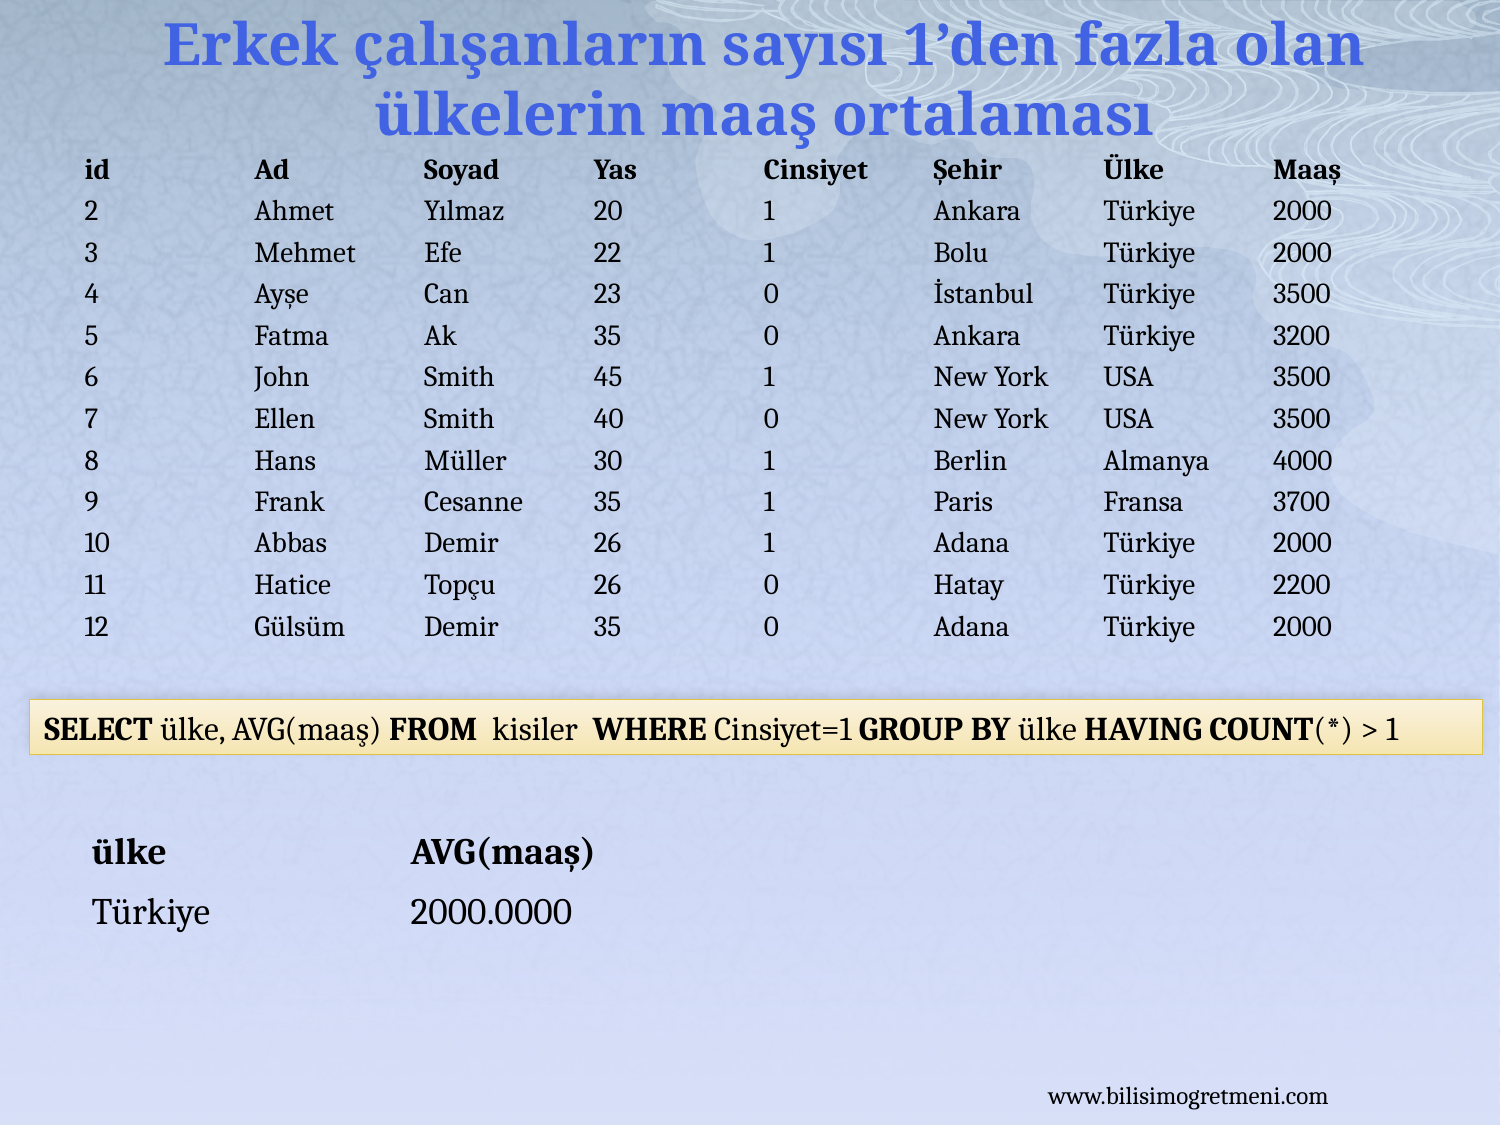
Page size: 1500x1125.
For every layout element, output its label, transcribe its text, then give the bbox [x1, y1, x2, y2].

table_header Soyad [416, 149, 586, 191]
table_cell Hatice [246, 564, 416, 606]
table_cell USA [1095, 398, 1265, 440]
table_cell 35 [586, 606, 756, 647]
table_cell USA [1095, 357, 1265, 398]
table_cell Paris [926, 481, 1095, 523]
table_cell Demir [416, 606, 586, 647]
table_header ülke [77, 822, 396, 882]
table_cell 3700 [1265, 481, 1435, 523]
table_cell 1 [756, 191, 926, 232]
table_header Şehir [926, 149, 1095, 191]
table_cell 6 [77, 357, 246, 398]
table_header Ad [246, 149, 416, 191]
table_cell 0 [756, 398, 926, 440]
table_cell Ak [416, 315, 586, 357]
table_cell Türkiye [1095, 315, 1265, 357]
table_cell Berlin [926, 440, 1095, 481]
table_header Yas [586, 149, 756, 191]
table_cell 1 [756, 481, 926, 523]
table_cell New York [926, 398, 1095, 440]
table_cell Smith [416, 357, 586, 398]
table_cell 35 [586, 481, 756, 523]
table_cell Türkiye [1095, 564, 1265, 606]
table_cell 8 [77, 440, 246, 481]
table_cell 35 [586, 315, 756, 357]
table_cell Smith [416, 398, 586, 440]
table_cell 11 [77, 564, 246, 606]
table_cell İstanbul [926, 274, 1095, 315]
table_cell 0 [756, 315, 926, 357]
table_cell Hatay [926, 564, 1095, 606]
table_header Ülke [1095, 149, 1265, 191]
table_cell 3 [77, 232, 246, 274]
table_header Maaş [1265, 149, 1435, 191]
table_cell Yılmaz [416, 191, 586, 232]
table_cell 10 [77, 523, 246, 564]
table_cell Frank [246, 481, 416, 523]
table_cell Müller [416, 440, 586, 481]
table_cell Ayşe [246, 274, 416, 315]
table_cell 9 [77, 481, 246, 523]
table_cell Topçu [416, 564, 586, 606]
table_cell 1 [756, 232, 926, 274]
text_box SELECT ülke, AVG(maaş) FROM kisiler WHERE Cinsiyet=1 GROUP BY ülke HAVING COUNT(*) > 1 [29, 699, 1483, 755]
table_cell Türkiye [1095, 232, 1265, 274]
table_cell Gülsüm [246, 606, 416, 647]
table_cell 23 [586, 274, 756, 315]
table_cell 2000 [1265, 232, 1435, 274]
table_cell Ahmet [246, 191, 416, 232]
table_cell Adana [926, 606, 1095, 647]
table_cell Ankara [926, 191, 1095, 232]
table_cell Fatma [246, 315, 416, 357]
table_cell 3200 [1265, 315, 1435, 357]
table_cell 0 [756, 606, 926, 647]
table_cell 2000 [1265, 606, 1435, 647]
table_cell 45 [586, 357, 756, 398]
table_cell 4000 [1265, 440, 1435, 481]
table_cell 1 [756, 440, 926, 481]
table_cell 20 [586, 191, 756, 232]
table_cell Demir [416, 523, 586, 564]
table_cell Fransa [1095, 481, 1265, 523]
table_cell 0 [756, 564, 926, 606]
table_cell Türkiye [77, 882, 396, 942]
table_cell Almanya [1095, 440, 1265, 481]
table_cell 7 [77, 398, 246, 440]
table_cell 2000 [1265, 523, 1435, 564]
table_cell Efe [416, 232, 586, 274]
table_cell John [246, 357, 416, 398]
table_header id [77, 149, 246, 191]
table_cell 1 [756, 523, 926, 564]
table_cell 0 [756, 274, 926, 315]
table_cell New York [926, 357, 1095, 398]
table_cell Bolu [926, 232, 1095, 274]
table_cell 30 [586, 440, 756, 481]
table_cell Ankara [926, 315, 1095, 357]
table_cell 3500 [1265, 398, 1435, 440]
table_cell Can [416, 274, 586, 315]
table_cell Ellen [246, 398, 416, 440]
table_cell Adana [926, 523, 1095, 564]
table_header AVG(maaş) [396, 822, 715, 882]
table_cell Abbas [246, 523, 416, 564]
table_cell 2000.0000 [396, 882, 715, 942]
table_cell Mehmet [246, 232, 416, 274]
table_cell Türkiye [1095, 606, 1265, 647]
table_cell 22 [586, 232, 756, 274]
table_cell 3500 [1265, 274, 1435, 315]
table_cell 2000 [1265, 191, 1435, 232]
table_cell 26 [586, 523, 756, 564]
table_cell Türkiye [1095, 191, 1265, 232]
table_cell 40 [586, 398, 756, 440]
table_cell 1 [756, 357, 926, 398]
table_cell 2 [77, 191, 246, 232]
table_cell 4 [77, 274, 246, 315]
footer www.bilisimogretmeni.com [992, 1065, 1386, 1125]
table_cell 5 [77, 315, 246, 357]
table_cell Türkiye [1095, 523, 1265, 564]
table_cell 26 [586, 564, 756, 606]
table_cell 2200 [1265, 564, 1435, 606]
table_header Cinsiyet [756, 149, 926, 191]
table_cell Hans [246, 440, 416, 481]
title Erkek çalışanların sayısı 1’den fazla olan ülkelerin maaş ortalaması [29, 0, 1500, 172]
table_cell 12 [77, 606, 246, 647]
table_cell Cesanne [416, 481, 586, 523]
table_cell Türkiye [1095, 274, 1265, 315]
table_cell 3500 [1265, 357, 1435, 398]
